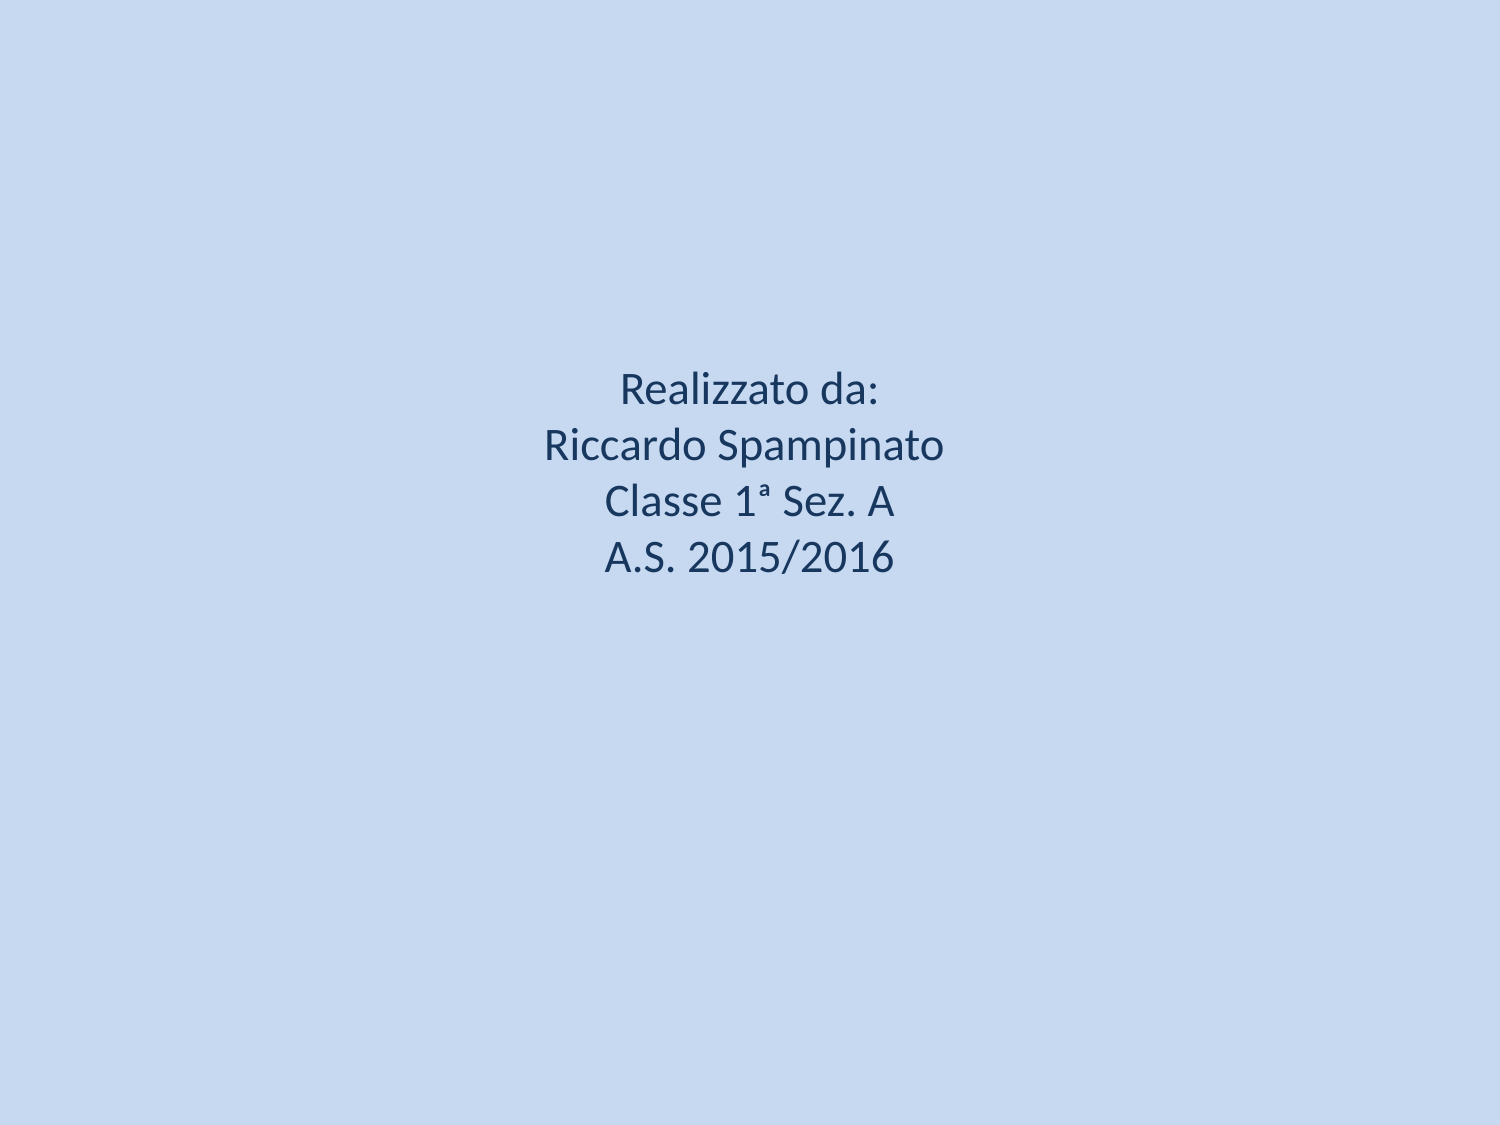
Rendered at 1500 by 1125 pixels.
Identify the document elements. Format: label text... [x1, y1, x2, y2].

title Realizzato da: Riccardo Spampinato Classe 1ᵃ Sez. A A.S. 2015/2016 [112, 349, 1388, 591]
